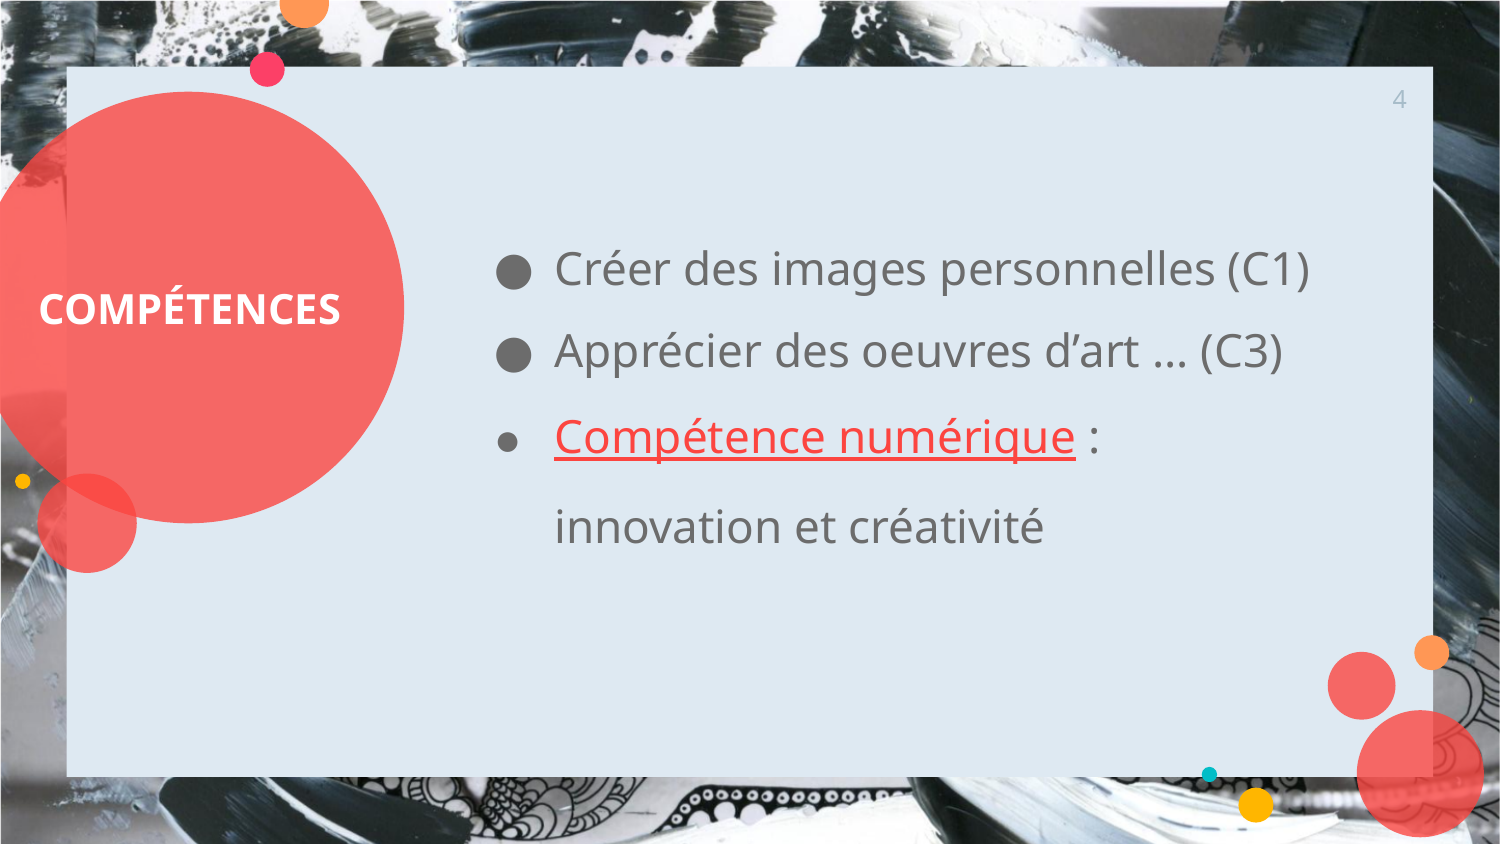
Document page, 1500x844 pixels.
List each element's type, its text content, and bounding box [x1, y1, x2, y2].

title COMPÉTENCES [23, 91, 375, 524]
list Créer des images personnelles (C1) Apprécier des oeuvres d’art … (C3) Compétence numérique : innovation et créativité [464, 196, 1341, 709]
picture [2, 2, 1500, 844]
slide_number ‹#› [1331, 68, 1422, 134]
